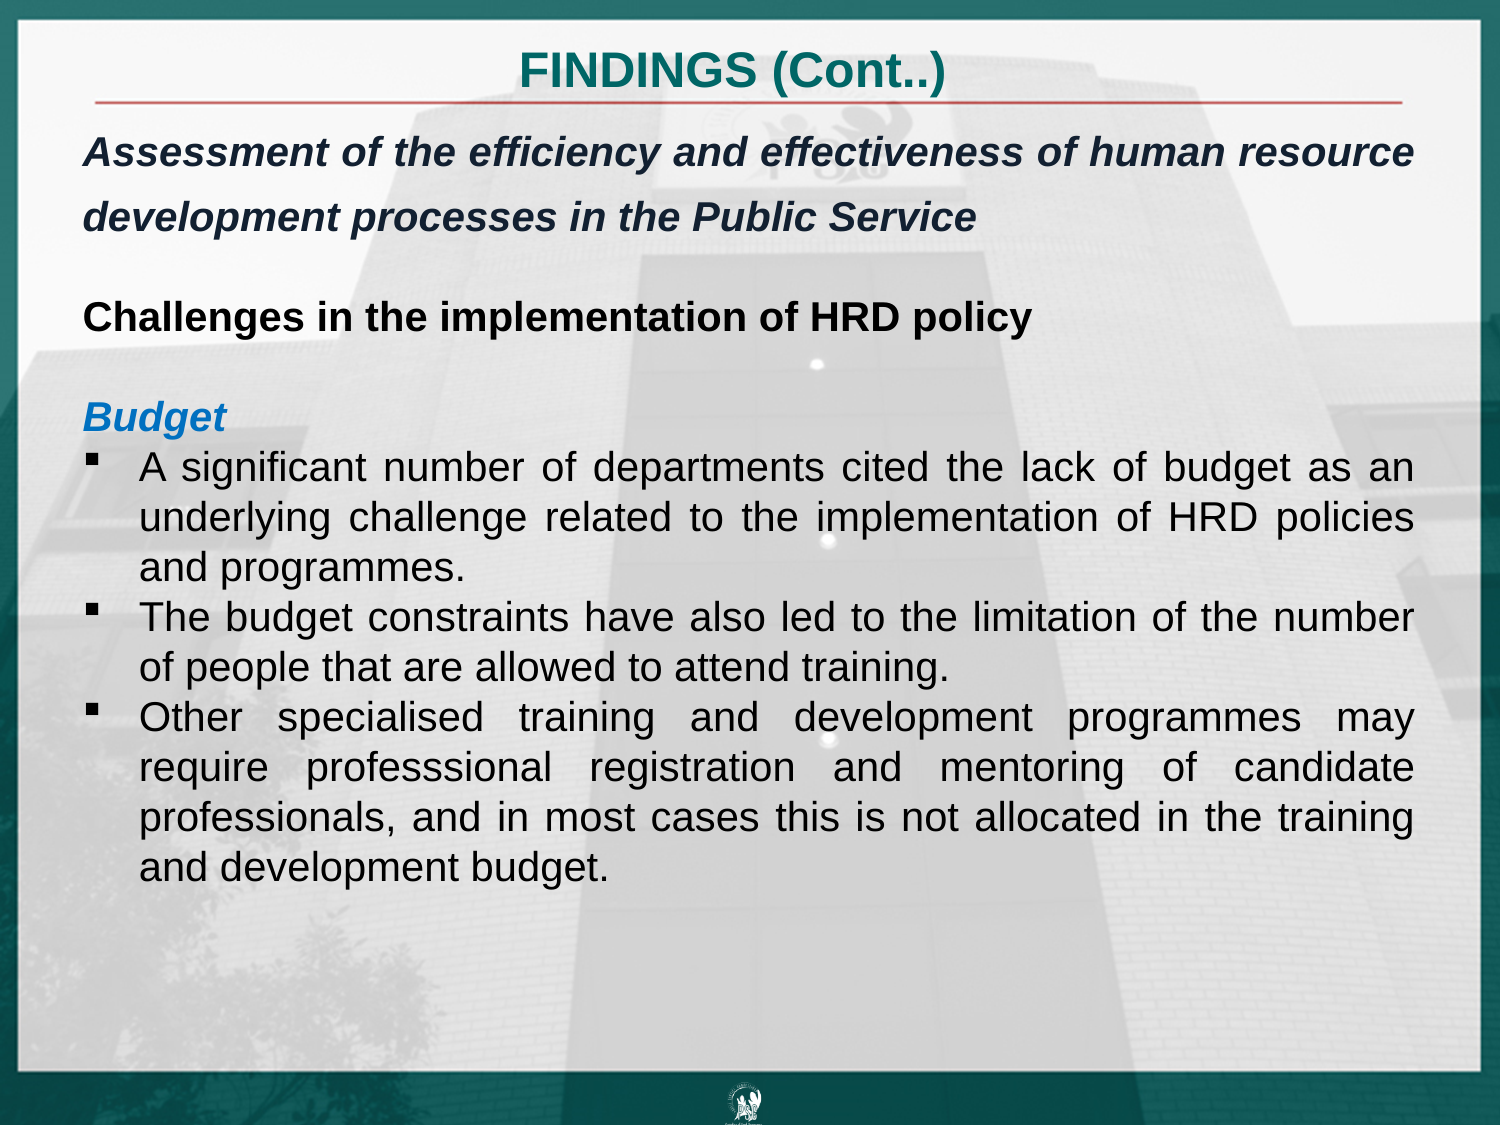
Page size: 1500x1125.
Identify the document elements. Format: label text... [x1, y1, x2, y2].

slide_number 11 [1080, 1012, 1431, 1073]
picture [0, 0, 1500, 1125]
text_box Assessment of the efficiency and effectiveness of human resource development processes in the Public Service Challenges in the implementation of HRD policy Budget A significant number of departments cited the lack of budget as an underlying challenge related to the implementation of HRD policies and programmes. The budget constraints have also led to the limitation of the number of people that are allowed to attend training. Other specialised training and development programmes may require professsional registration and mentoring of candidate professionals, and in most cases this is not allocated in the training and development budget. [58, 101, 1431, 917]
text_box FINDINGS (Cont..) [4, 0, 1476, 335]
